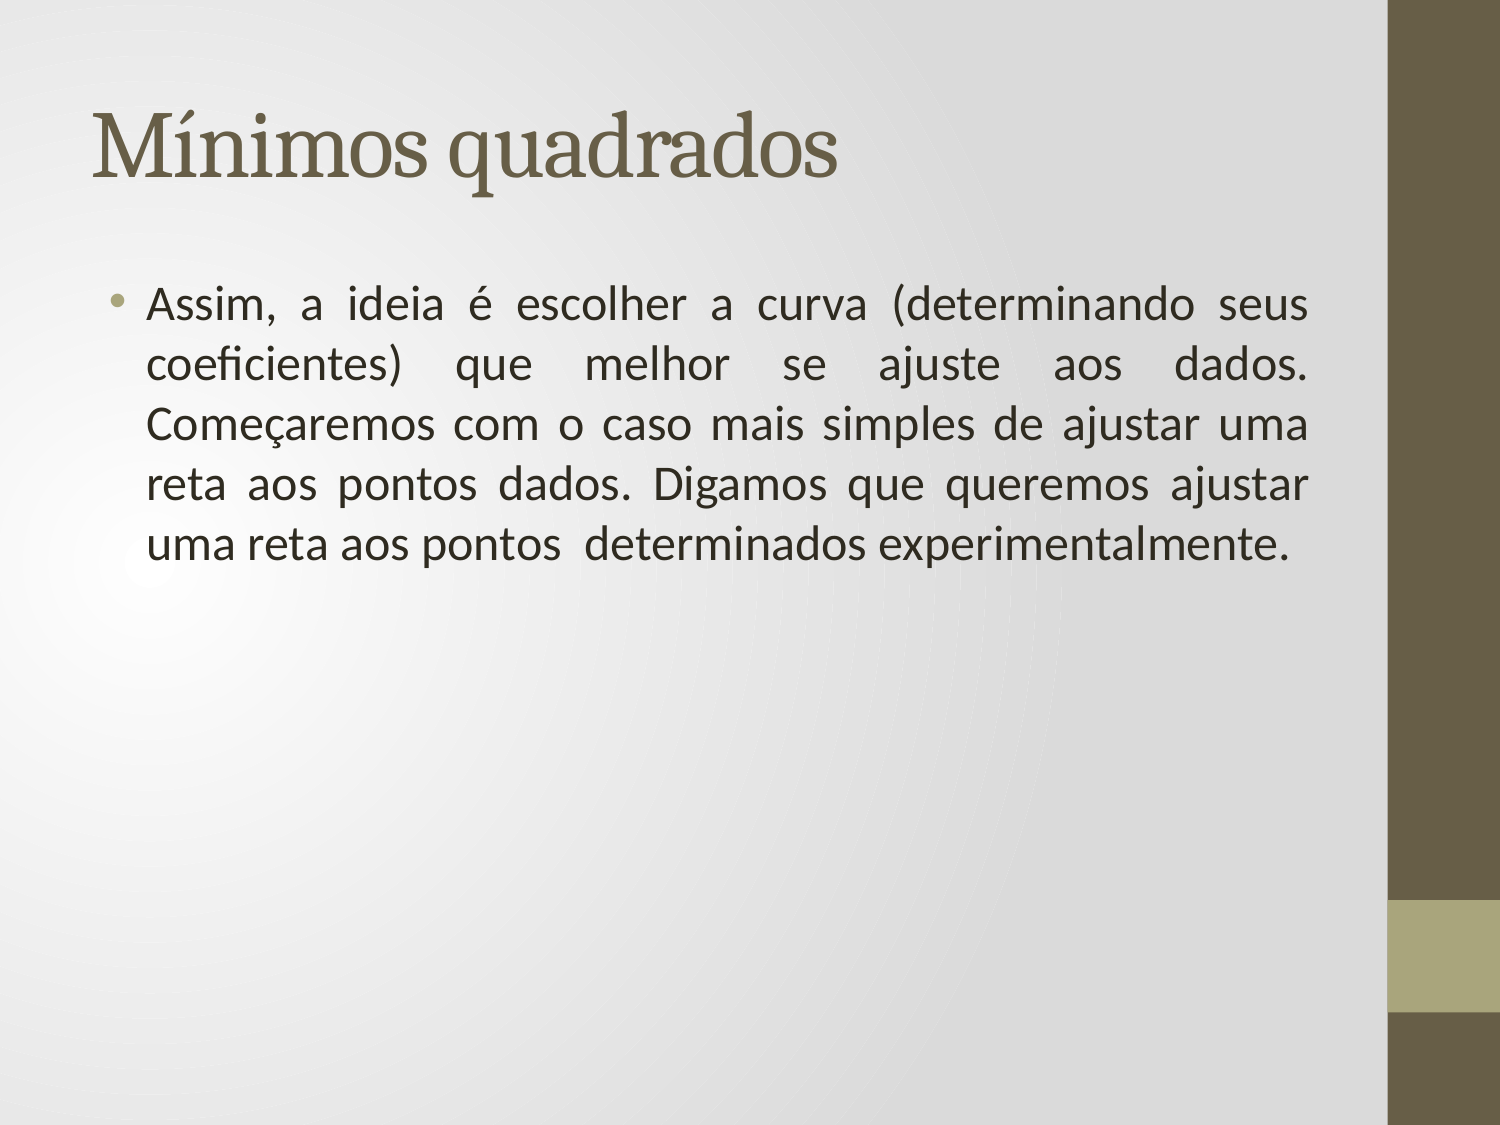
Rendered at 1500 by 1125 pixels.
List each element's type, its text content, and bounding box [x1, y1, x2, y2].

title Mínimos quadrados [75, 45, 1325, 233]
